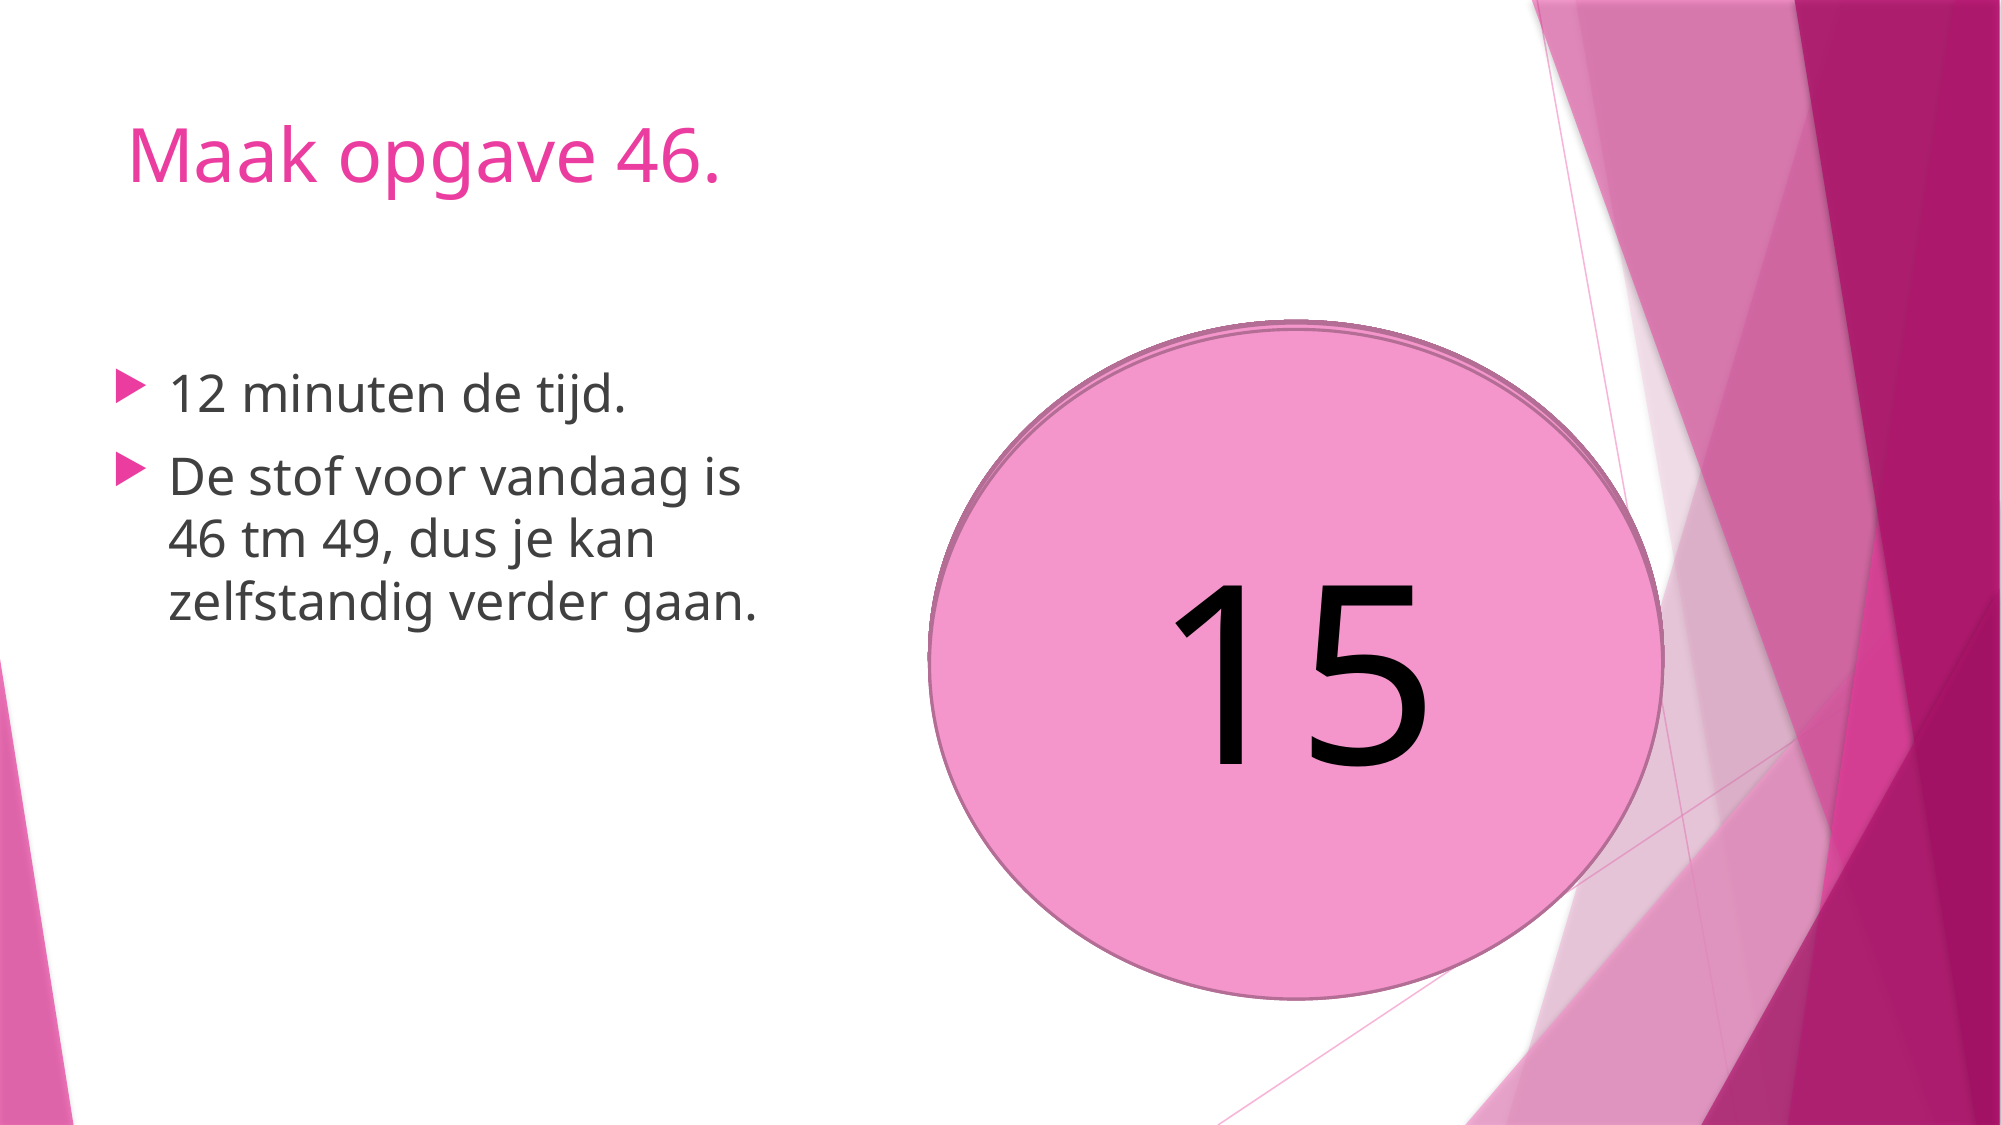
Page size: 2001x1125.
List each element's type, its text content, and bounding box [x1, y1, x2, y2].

text_box 15 [927, 327, 1665, 1001]
text_box 14 [930, 321, 1662, 621]
list 12 minuten de tijd. De stof voor vandaag is 46 tm 49, dus je kan zelfstandig verder gaan. [97, 352, 817, 960]
title Maak opgave 46. [111, 99, 1522, 317]
